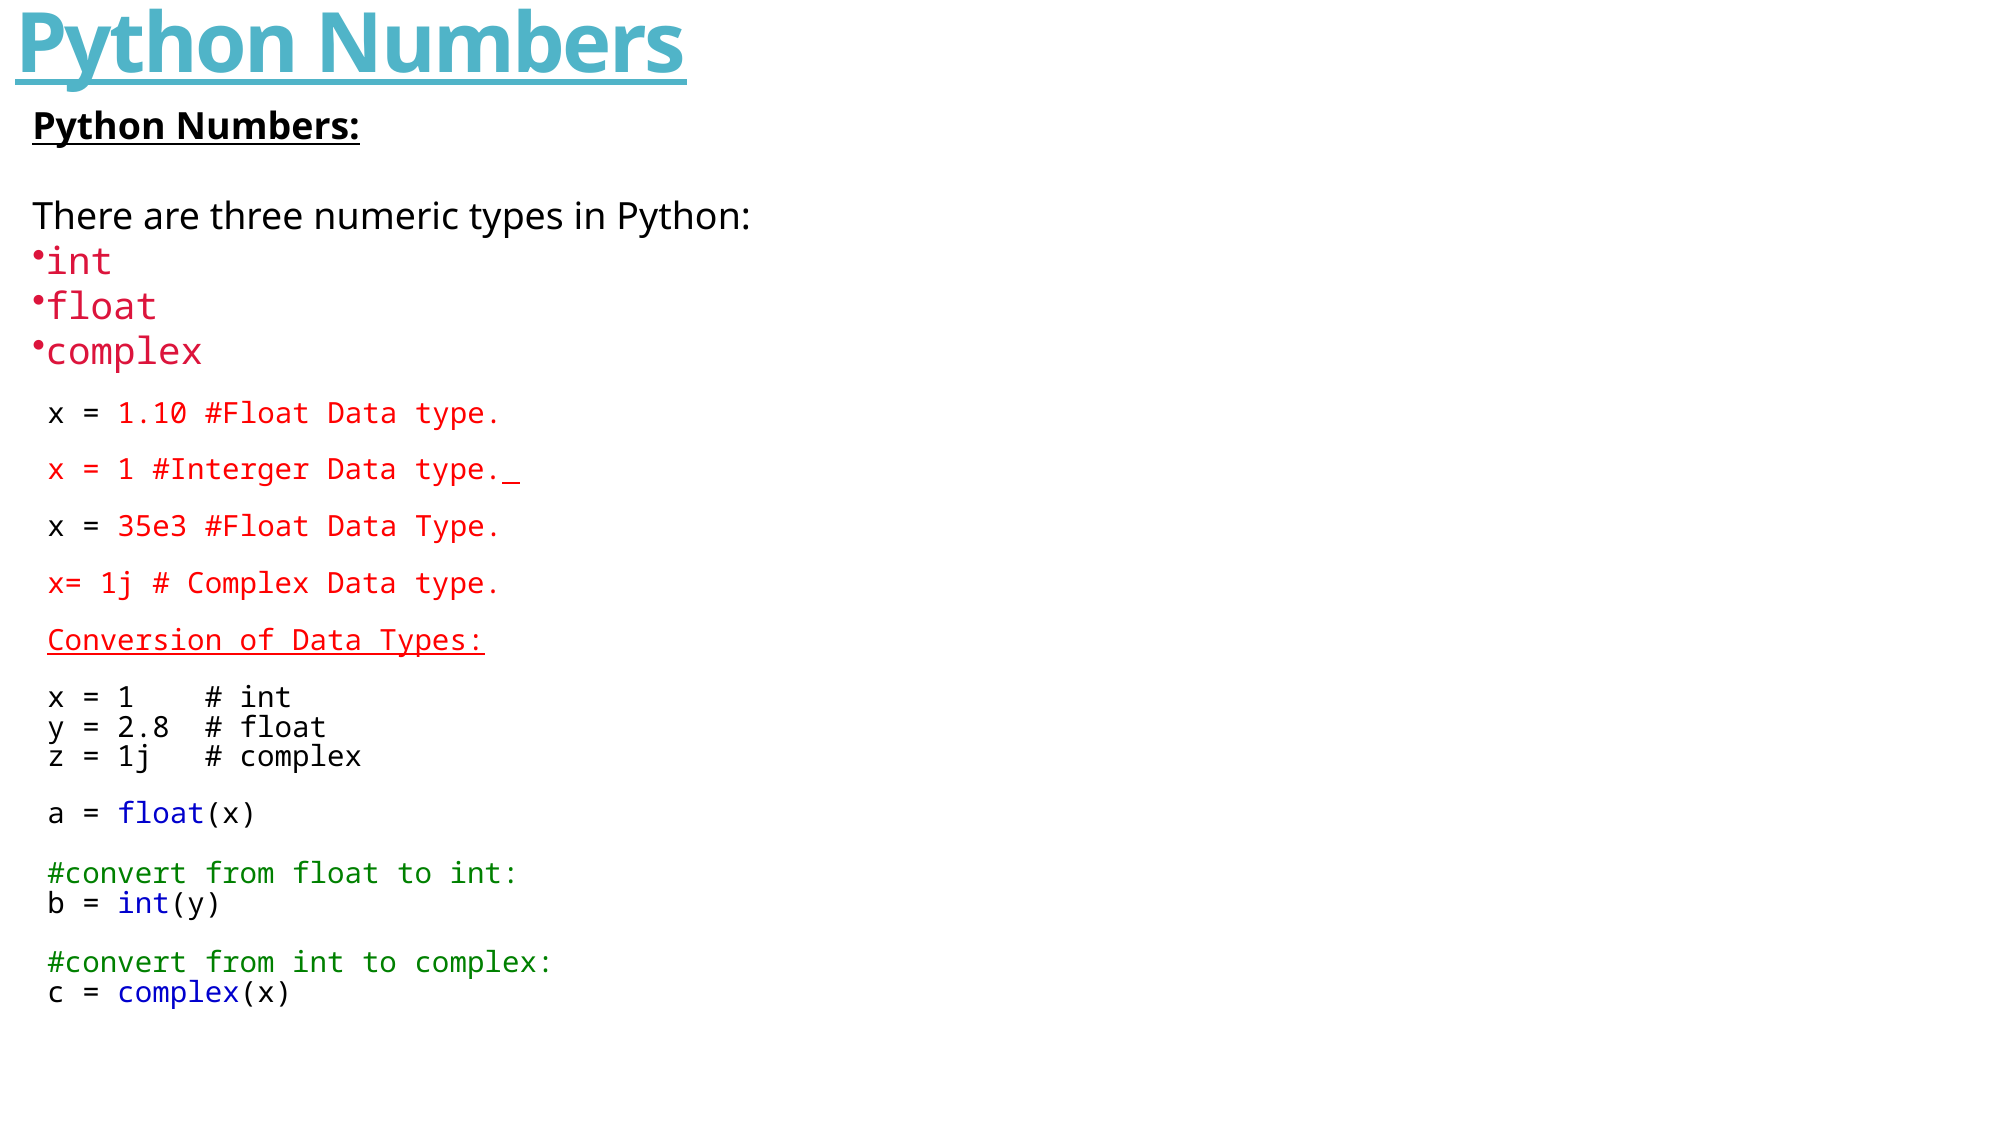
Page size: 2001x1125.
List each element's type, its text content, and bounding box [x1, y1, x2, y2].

list Python Numbers: There are three numeric types in Python: int float complex x = 1.10 #Float Data type. x = 1 #Interger Data type. x = 35e3 #Float Data Type. x= 1j # Complex Data type. Conversion of Data Types: x = 1 # int y = 2.8 # float z = 1j # complex a = float(x) #convert from float to int: b = int(y) #convert from int to complex: c = complex(x) [17, 94, 1782, 1115]
title Python Numbers [0, 0, 1768, 95]
